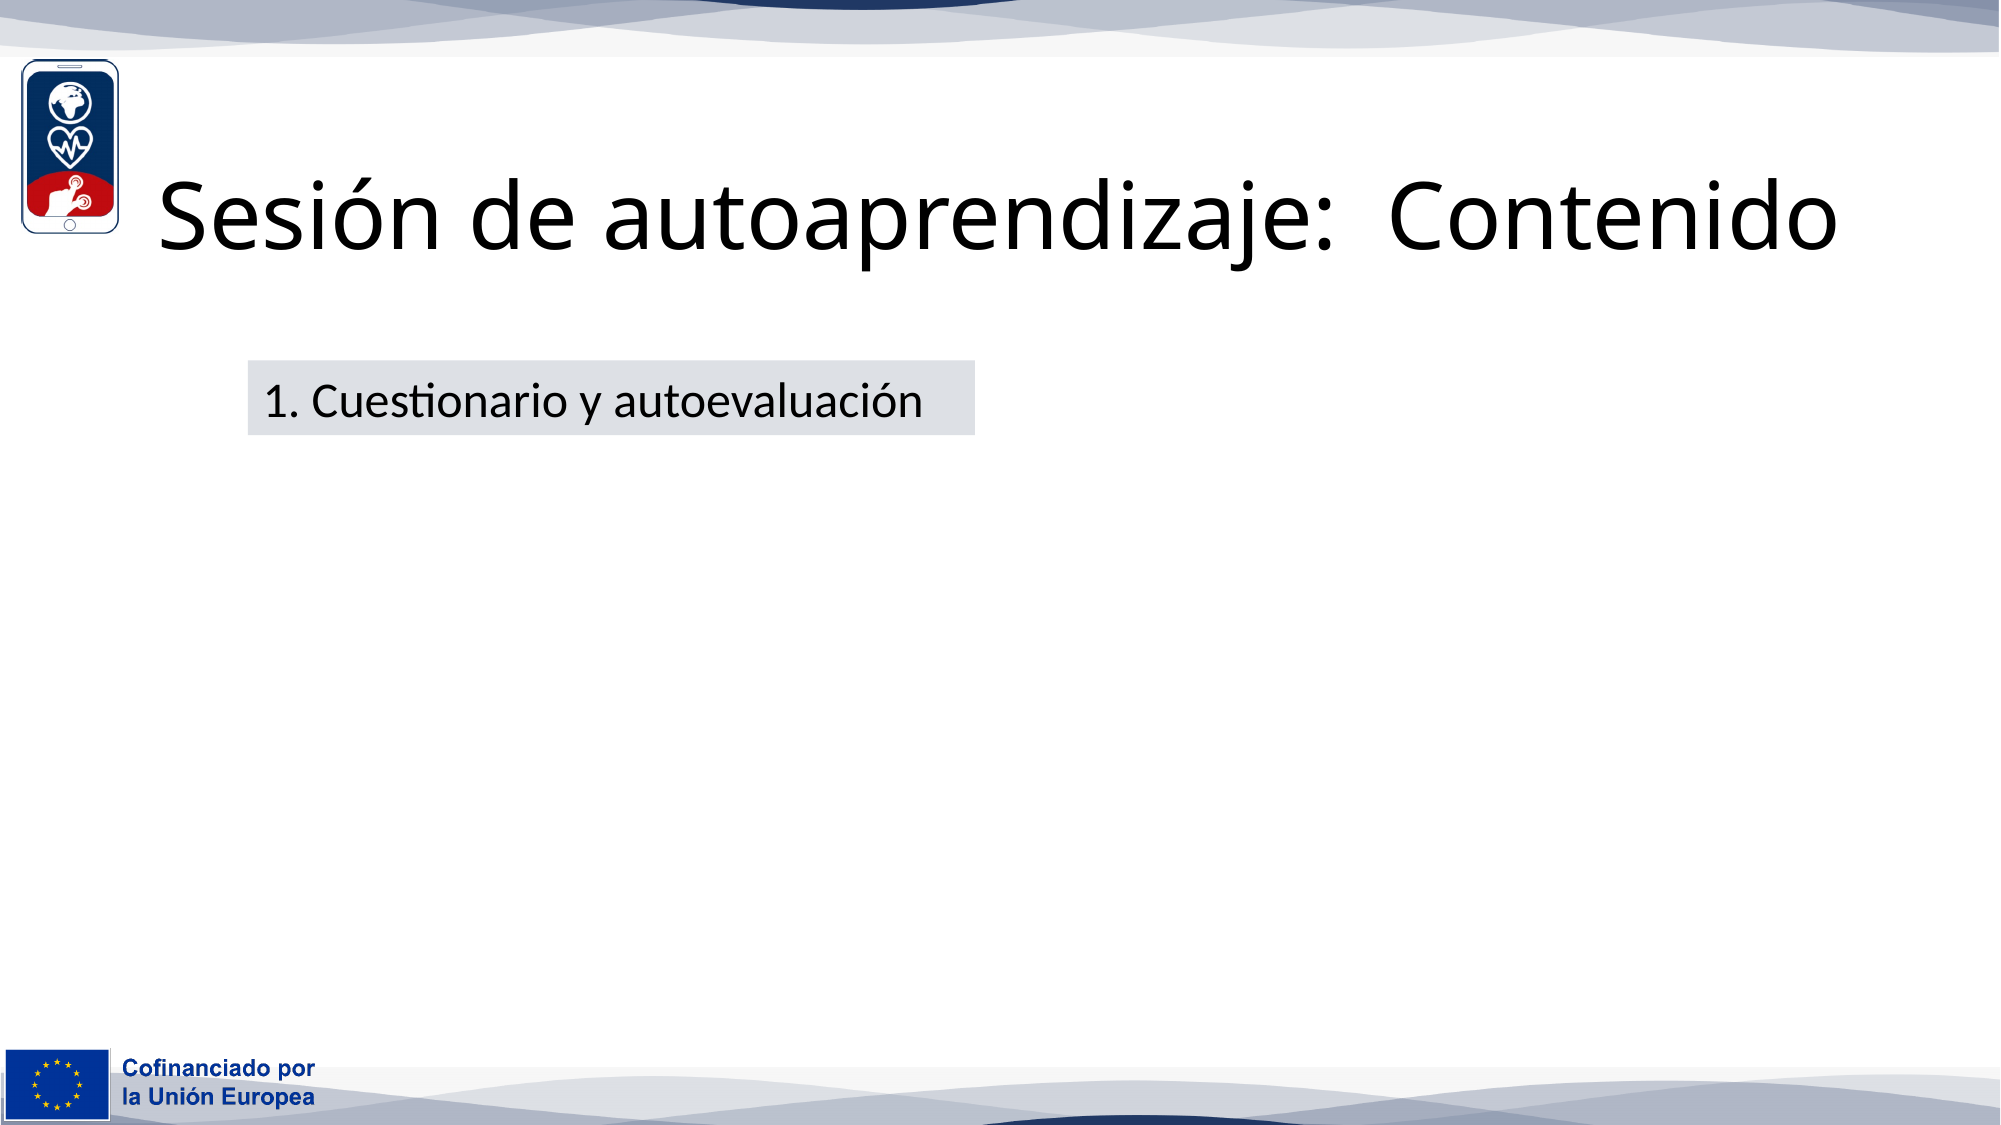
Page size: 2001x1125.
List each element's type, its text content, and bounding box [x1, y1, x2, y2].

picture [0, 1044, 2001, 1125]
picture [0, 0, 1999, 57]
text_box 1. Cuestionario y autoevaluación [247, 360, 975, 436]
picture [21, 59, 119, 234]
title Sesión de autoaprendizaje: Contenido [137, 59, 1863, 278]
